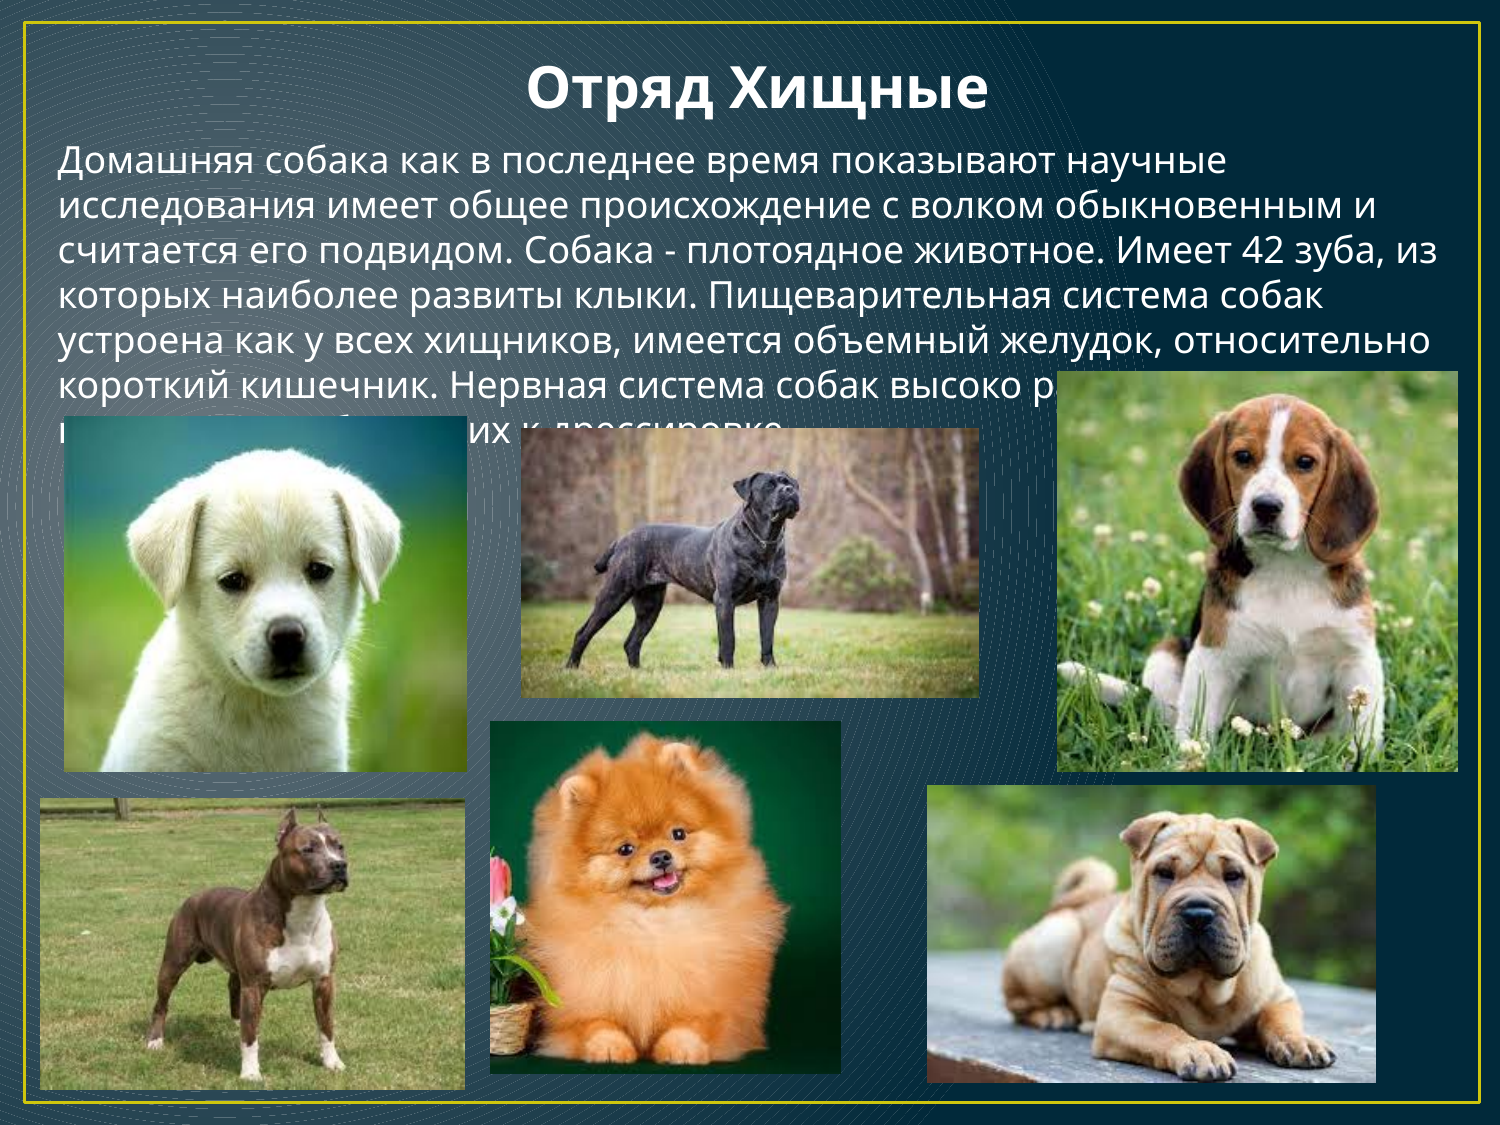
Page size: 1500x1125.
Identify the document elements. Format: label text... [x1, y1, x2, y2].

picture [925, 775, 1375, 1082]
text_box Отряд Хищные [510, 42, 1005, 128]
text_box Домашняя собака как в последнее время показывают научные исследования имеет общее происхождение с волком обыкновенным и считается его подвидом. Собака - плотоядное животное. Имеет 42 зуба, из которых наиболее развиты клыки. Пищеварительная система собак устроена как у всех хищников, имеется объемный желудок, относительно короткий кишечник. Нервная система собак высоко развита, отсюда высокие способности их к дрессировке. [42, 129, 1473, 459]
picture [1056, 371, 1457, 772]
picture [520, 428, 980, 698]
picture [489, 721, 841, 1074]
picture [917, 1067, 925, 1084]
picture [64, 416, 467, 772]
picture [40, 798, 465, 1090]
